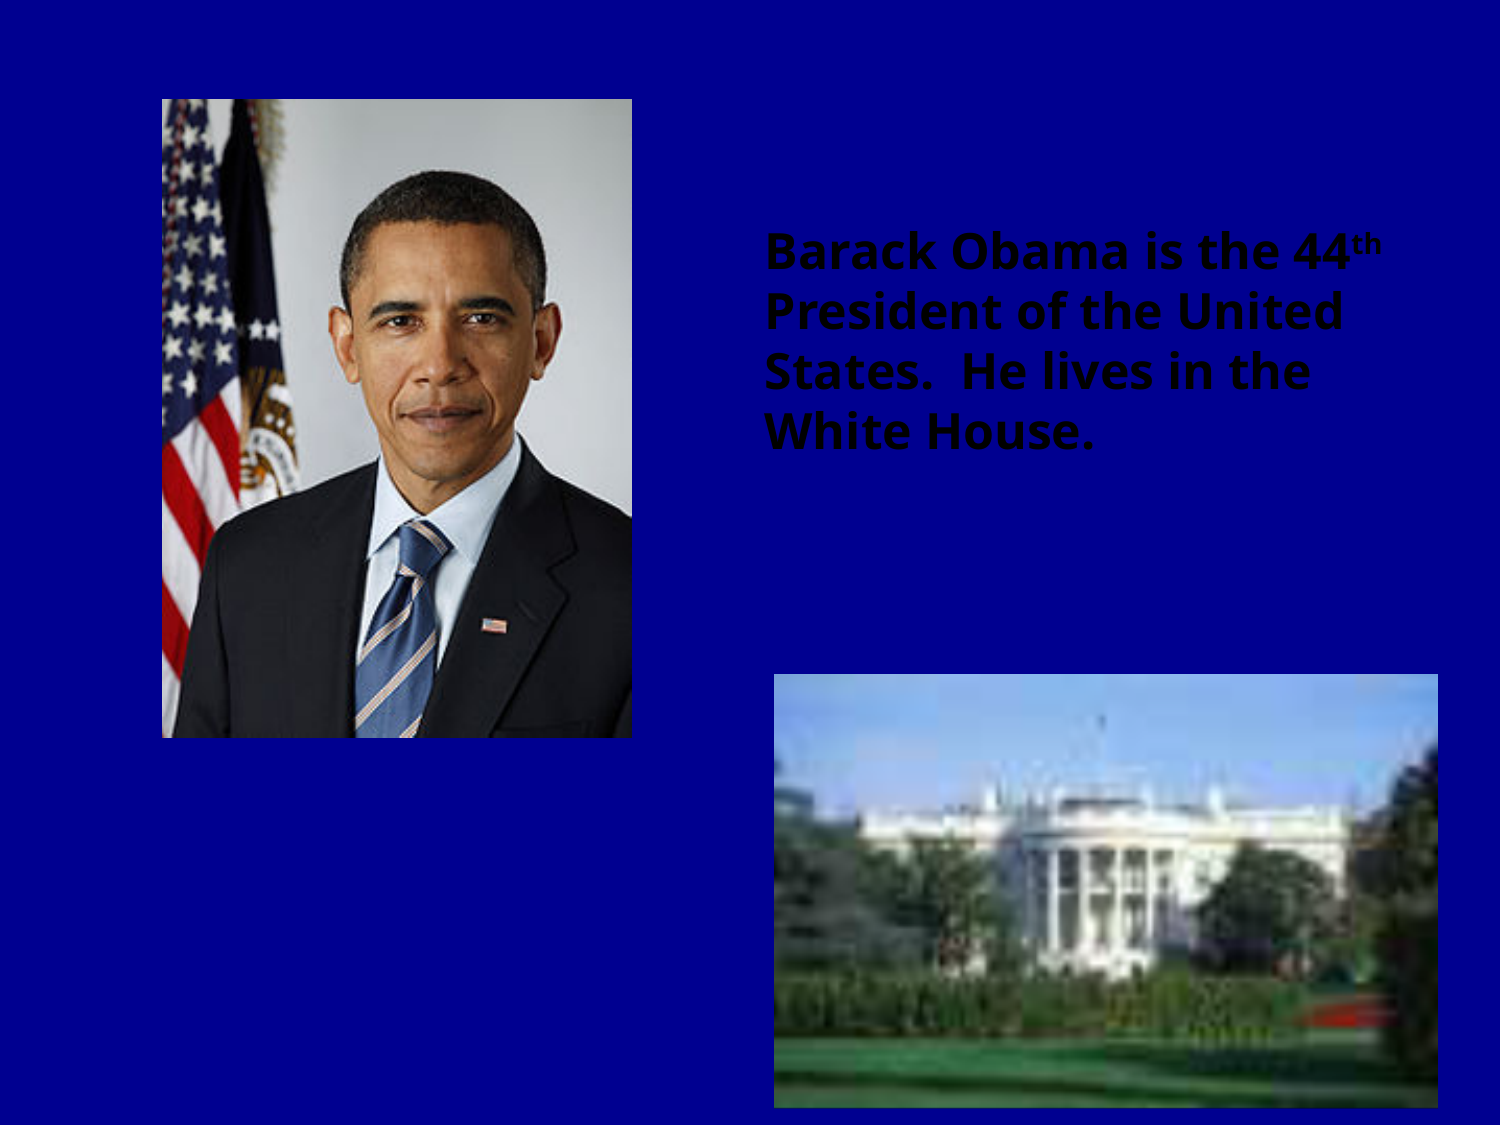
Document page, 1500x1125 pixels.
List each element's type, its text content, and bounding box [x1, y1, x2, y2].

picture [162, 99, 632, 738]
text_box Barack Obama is the 44th President of the United States. He lives in the White House. [750, 212, 1400, 468]
picture [774, 674, 1438, 1111]
